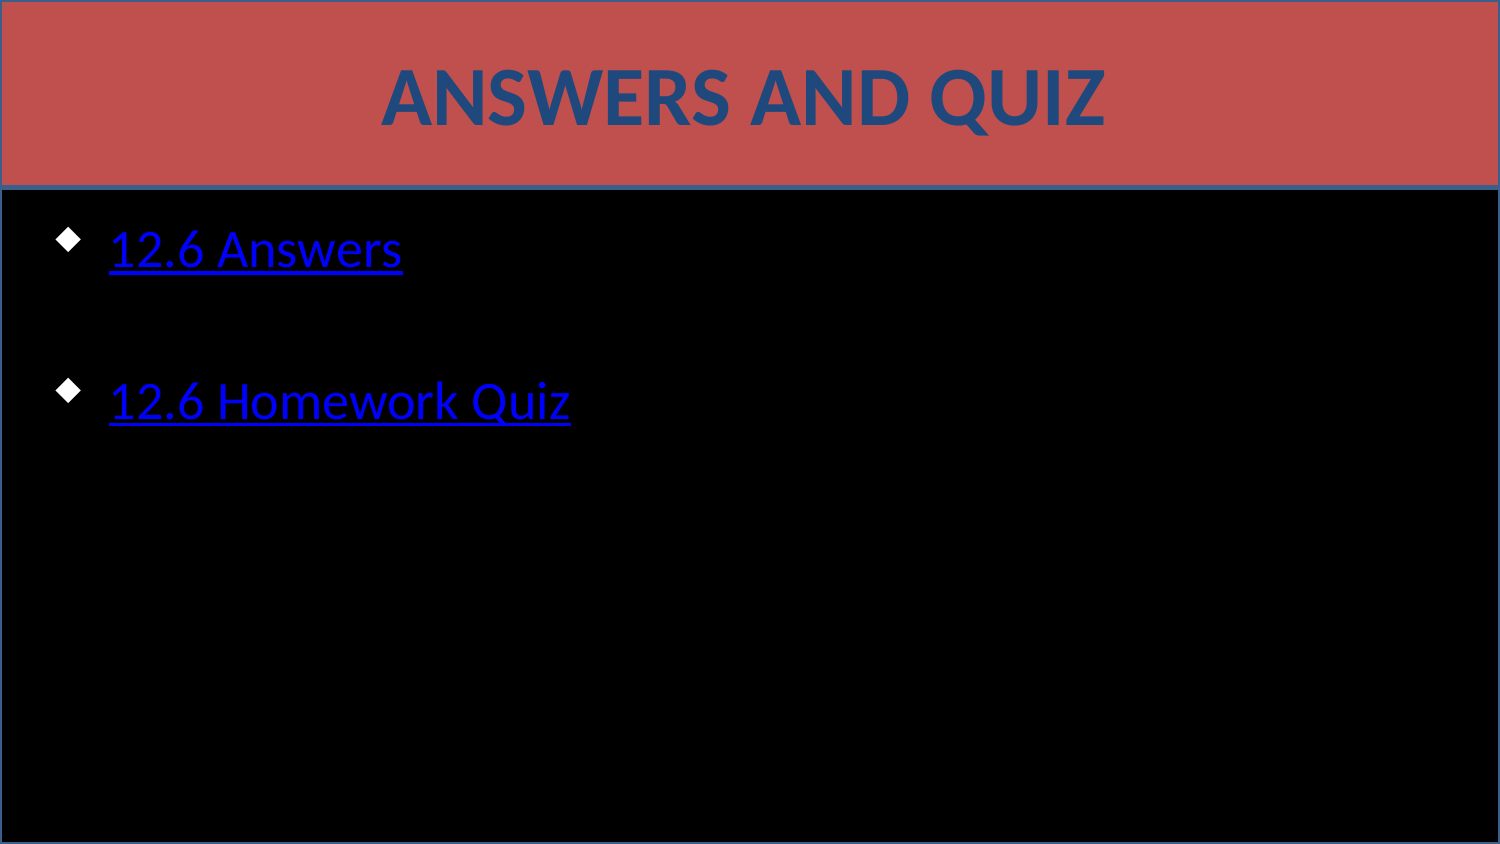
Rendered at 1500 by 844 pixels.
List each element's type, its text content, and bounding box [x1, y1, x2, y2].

title Answers and Quiz [37, 33, 1450, 150]
list 12.6 Answers 12.6 Homework Quiz [37, 206, 1450, 754]
